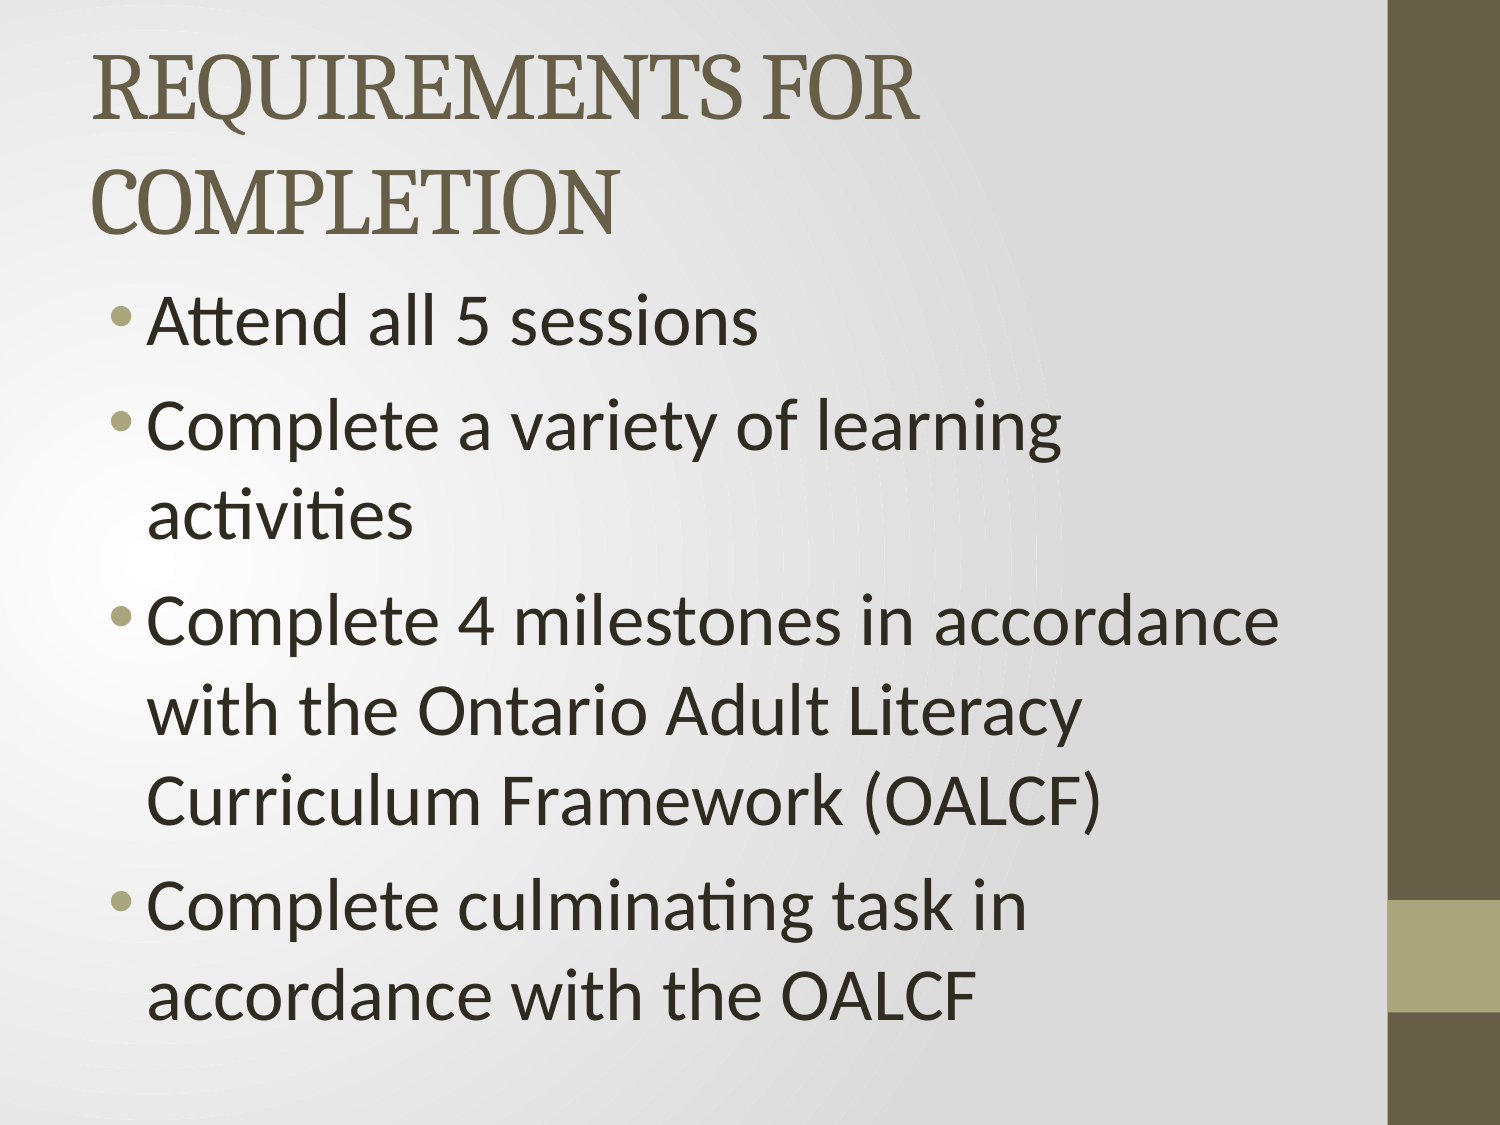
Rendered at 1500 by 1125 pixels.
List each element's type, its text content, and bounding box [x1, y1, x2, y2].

title REQUIREMENTS FOR COMPLETION [75, 45, 1325, 233]
list Attend all 5 sessions Complete a variety of learning activities Complete 4 milestones in accordance with the Ontario Adult Literacy Curriculum Framework (OALCF) Complete culminating task in accordance with the OALCF [75, 262, 1325, 1050]
